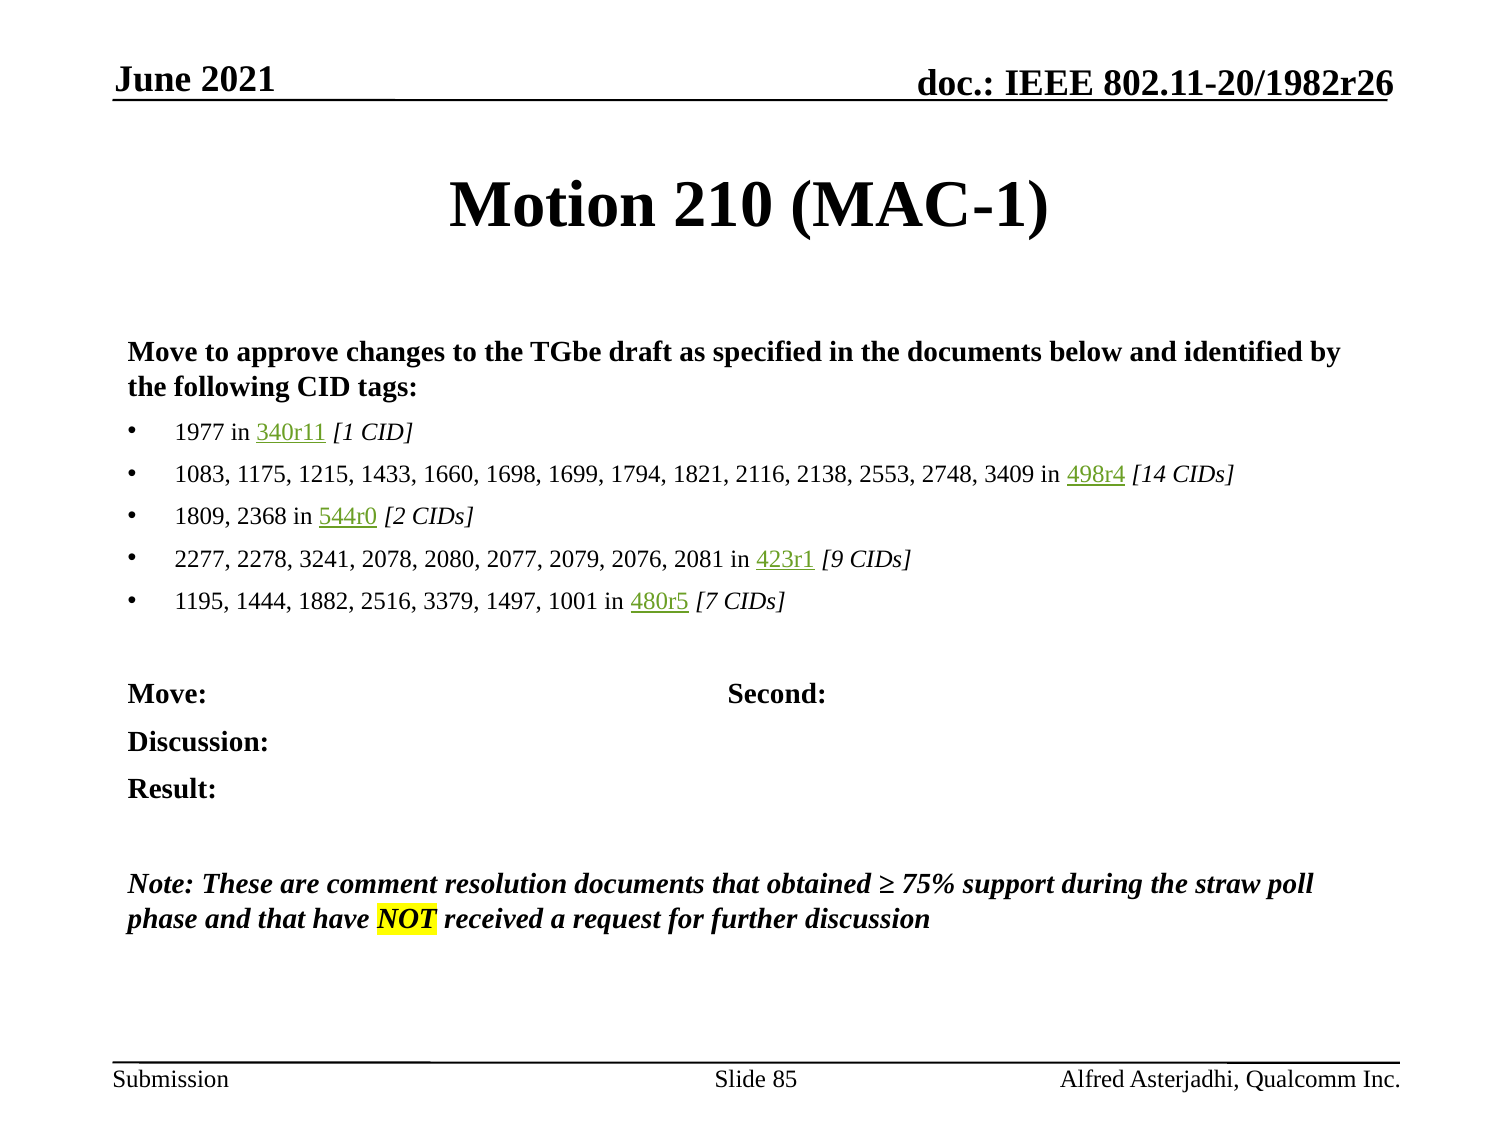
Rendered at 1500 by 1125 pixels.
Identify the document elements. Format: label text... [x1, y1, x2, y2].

slide_number Slide 85 [712, 1061, 800, 1123]
list Move to approve changes to the TGbe draft as specified in the documents below and identified by the following CID tags: 1977 in 340r11 [1 CID] 1083, 1175, 1215, 1433, 1660, 1698, 1699, 1794, 1821, 2116, 2138, 2553, 2748, 3409 in 498r4 [14 CIDs] 1809, 2368 in 544r0 [2 CIDs] 2277, 2278, 3241, 2078, 2080, 2077, 2079, 2076, 2081 in 423r1 [9 CIDs] 1195, 1444, 1882, 2516, 3379, 1497, 1001 in 480r5 [7 CIDs] Move: Second: Discussion: Result: Note: These are comment resolution documents that obtained ≥ 75% support during the straw poll phase and that have NOT received a request for further discussion [112, 324, 1388, 1063]
footer Alfred Asterjadhi, Qualcomm Inc. [878, 1061, 1402, 1093]
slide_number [114, 54, 423, 100]
title Motion 210 (MAC-1) [112, 112, 1388, 288]
